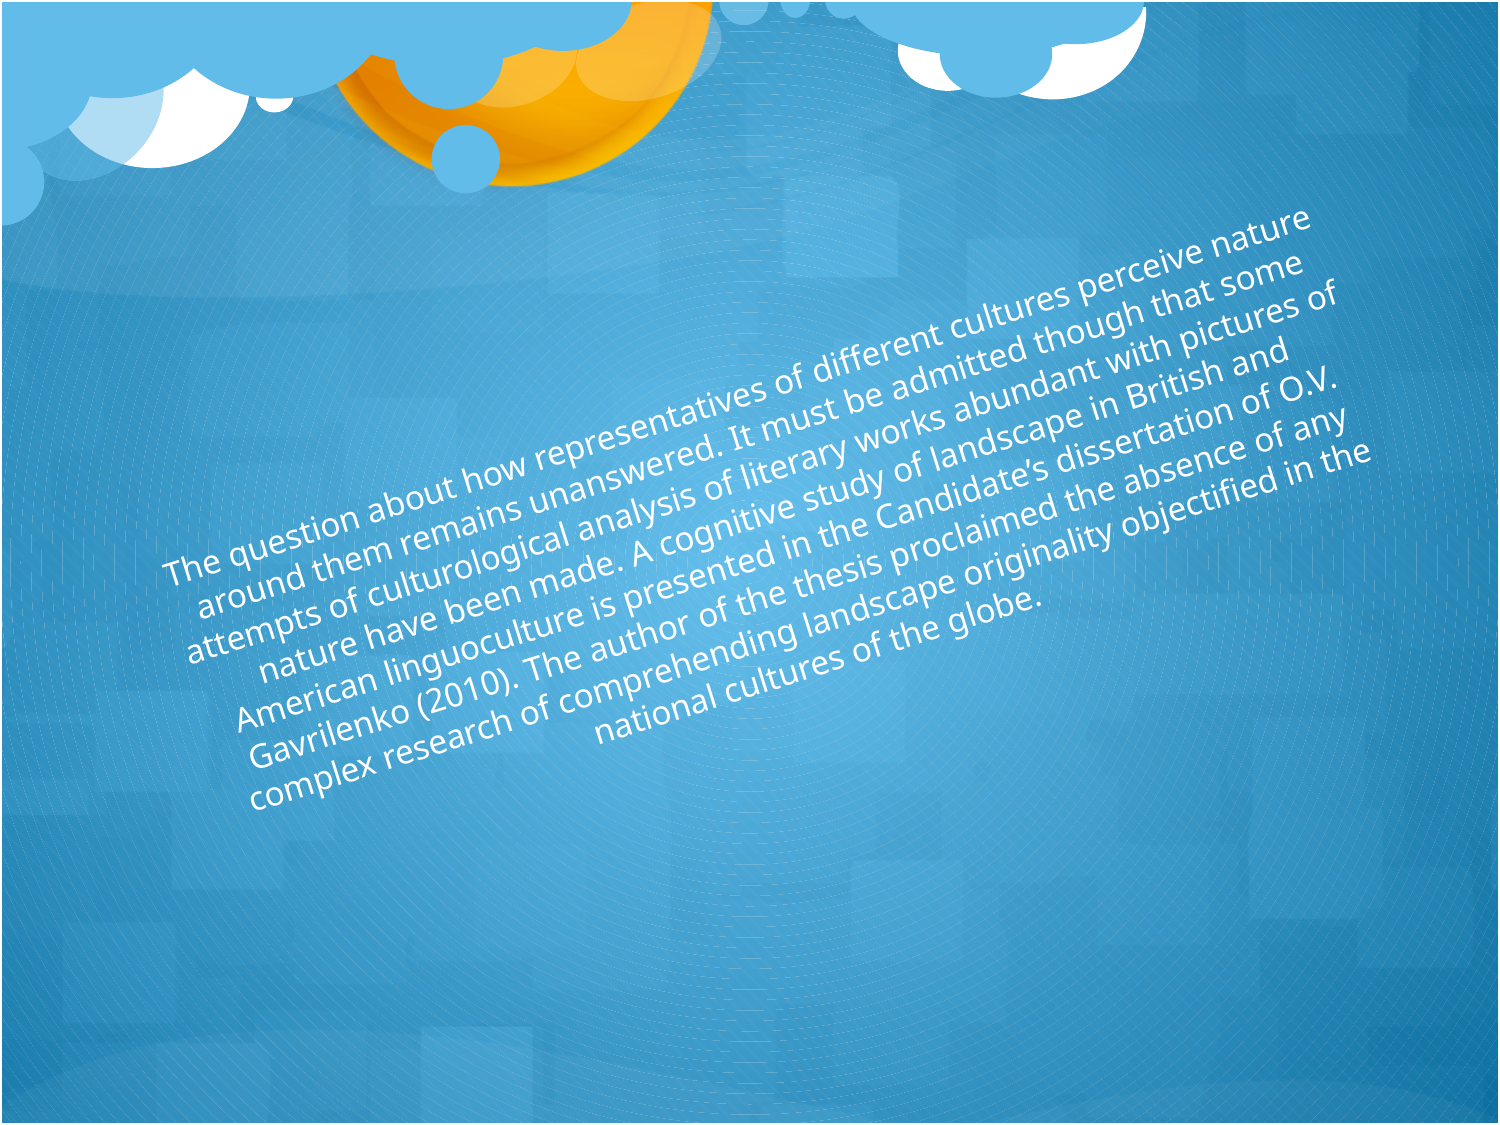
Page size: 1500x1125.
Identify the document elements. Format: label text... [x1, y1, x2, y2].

picture [2, 2, 1498, 1123]
text_box The question about how representatives of different cultures perceive nature around them remains unanswered. It must be admitted though that some attempts of culturological analysis of literary works abundant with pictures of nature have been made. A cognitive study of landscape in British and American linguoculture is presented in the Candidate’s dissertation of O.V. Gavrilenko (2010). The author of the thesis proclaimed the absence of any complex research of comprehending landscape originality objectified in the national cultures of the globe. [125, 177, 1433, 878]
